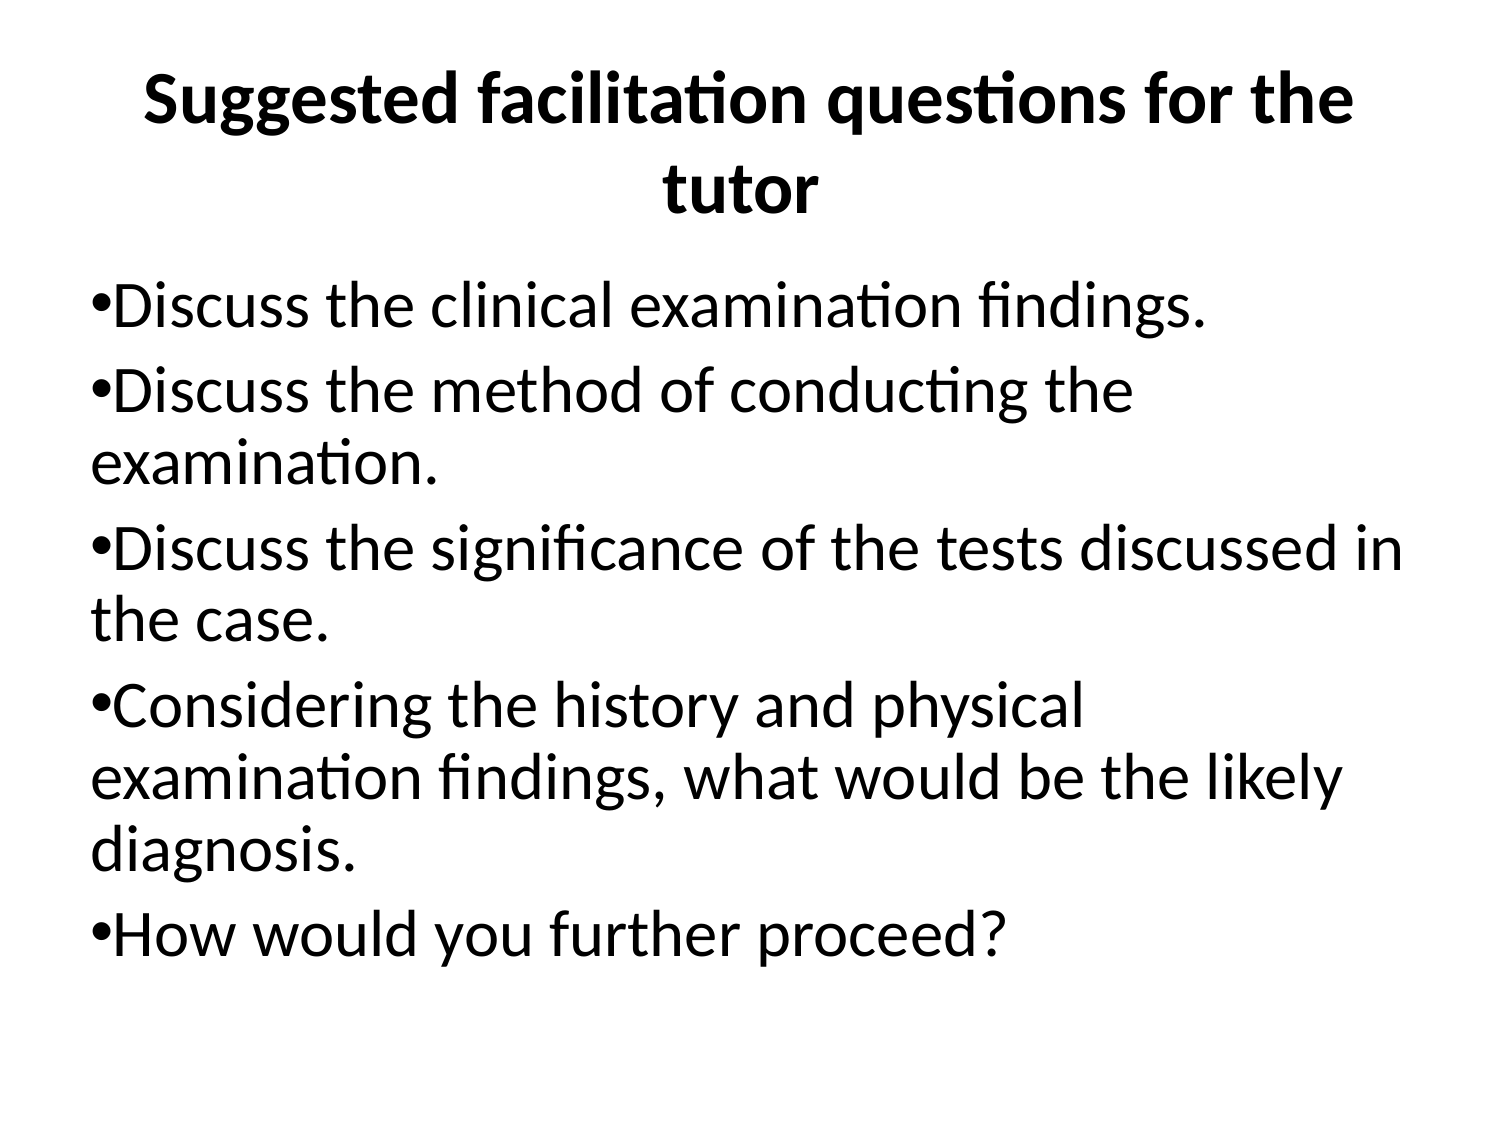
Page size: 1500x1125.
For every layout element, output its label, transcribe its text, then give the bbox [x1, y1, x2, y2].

title Suggested facilitation questions for the tutor [75, 45, 1425, 233]
list Discuss the clinical examination findings. Discuss the method of conducting the examination. Discuss the significance of the tests discussed in the case. Considering the history and physical examination findings, what would be the likely diagnosis. How would you further proceed? [75, 262, 1425, 1005]
